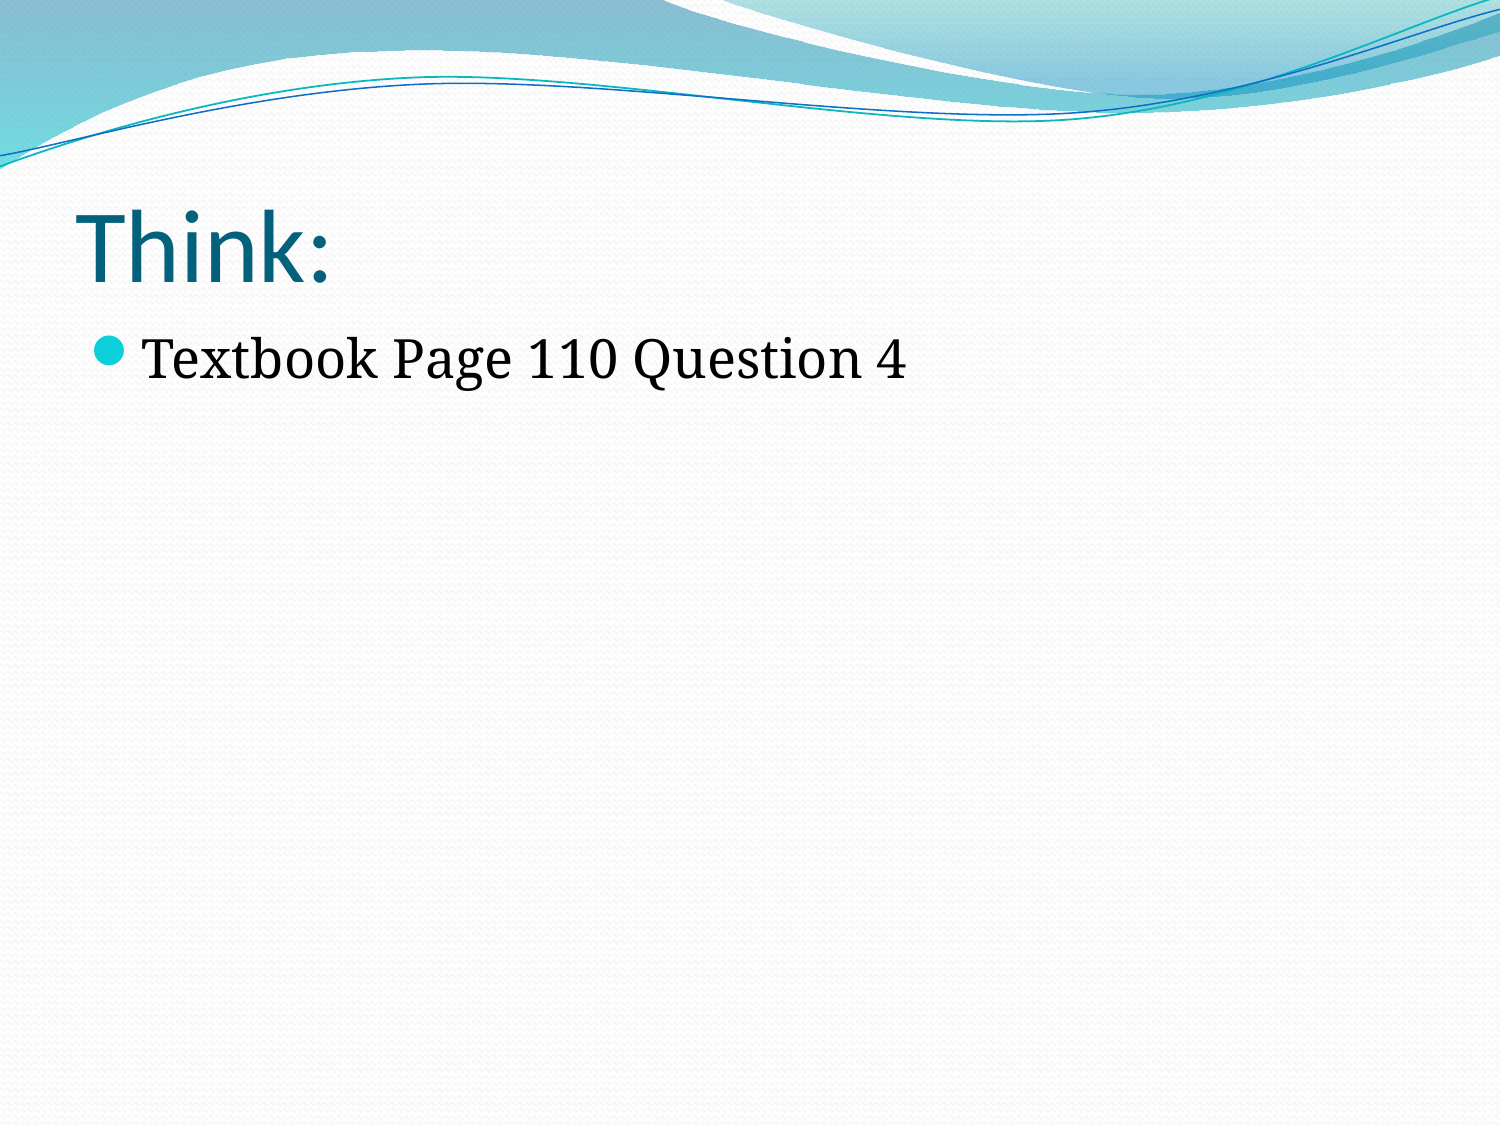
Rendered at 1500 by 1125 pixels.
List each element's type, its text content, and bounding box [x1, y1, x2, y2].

title Think: [75, 115, 1425, 303]
list Textbook Page 110 Question 4 [75, 317, 1425, 1038]
